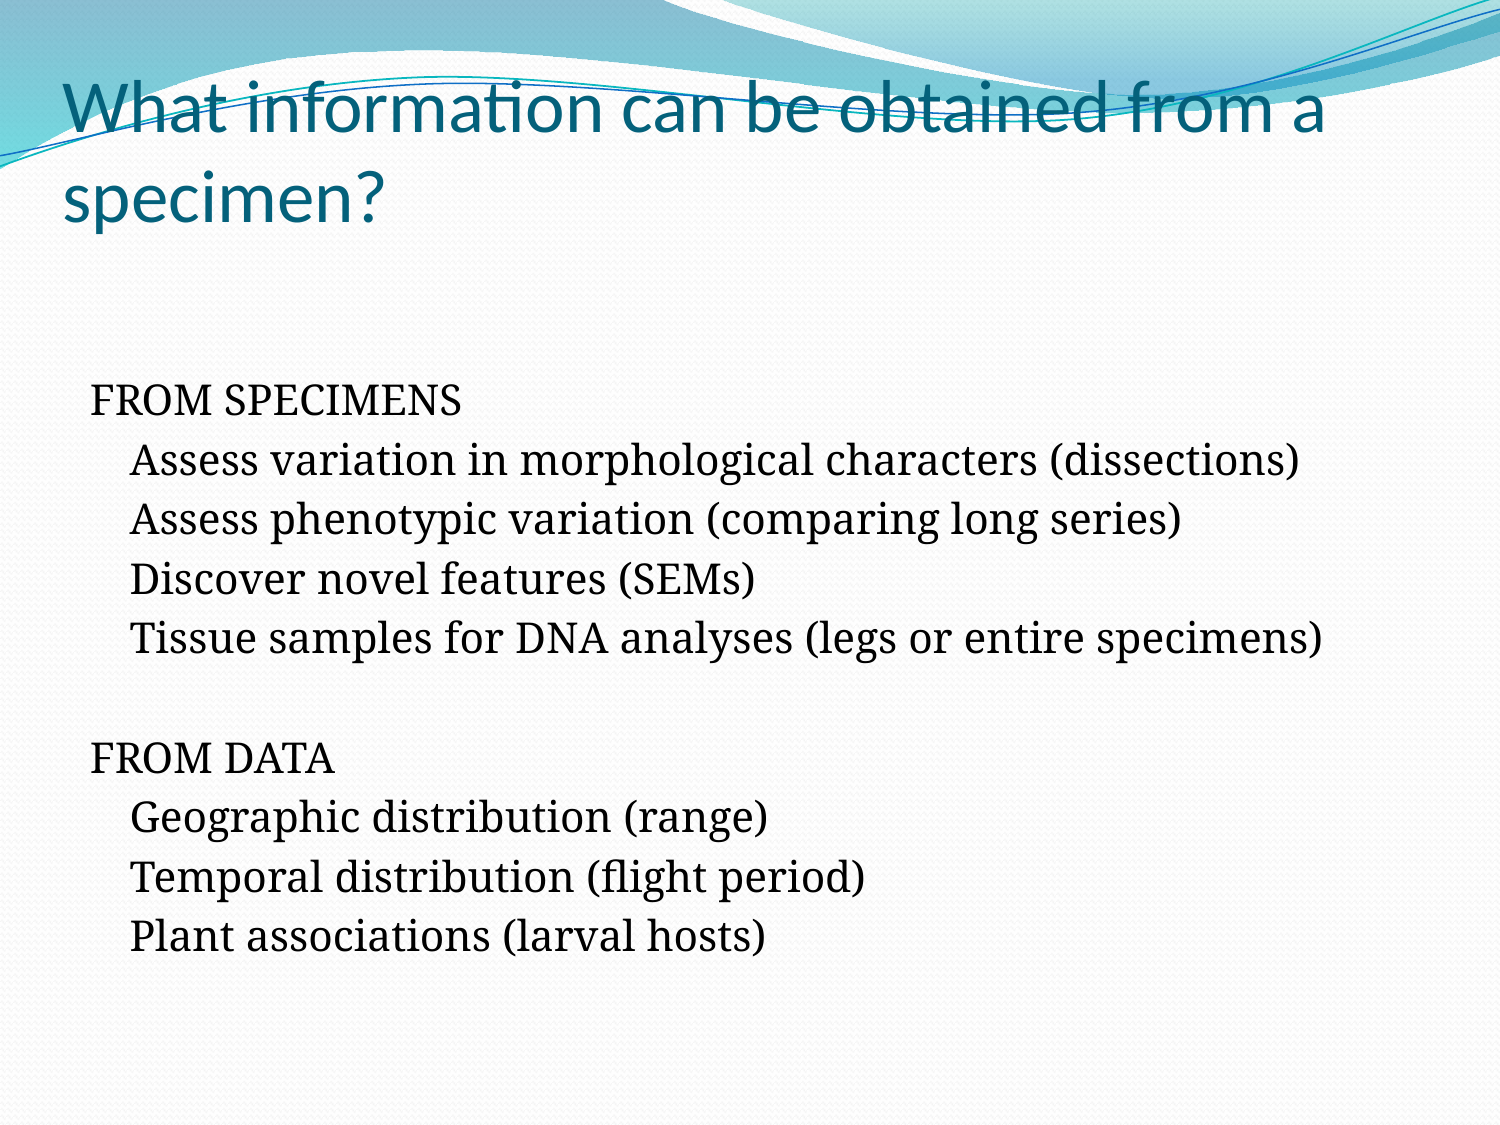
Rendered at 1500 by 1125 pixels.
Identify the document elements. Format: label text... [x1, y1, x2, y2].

list FROM SPECIMENS Assess variation in morphological characters (dissections) Assess phenotypic variation (comparing long series) Discover novel features (SEMs) Tissue samples for DNA analyses (legs or entire specimens) FROM DATA Geographic distribution (range) Temporal distribution (flight period) Plant associations (larval hosts) [75, 287, 1375, 1050]
title What information can be obtained from a specimen? [62, 50, 1413, 238]
